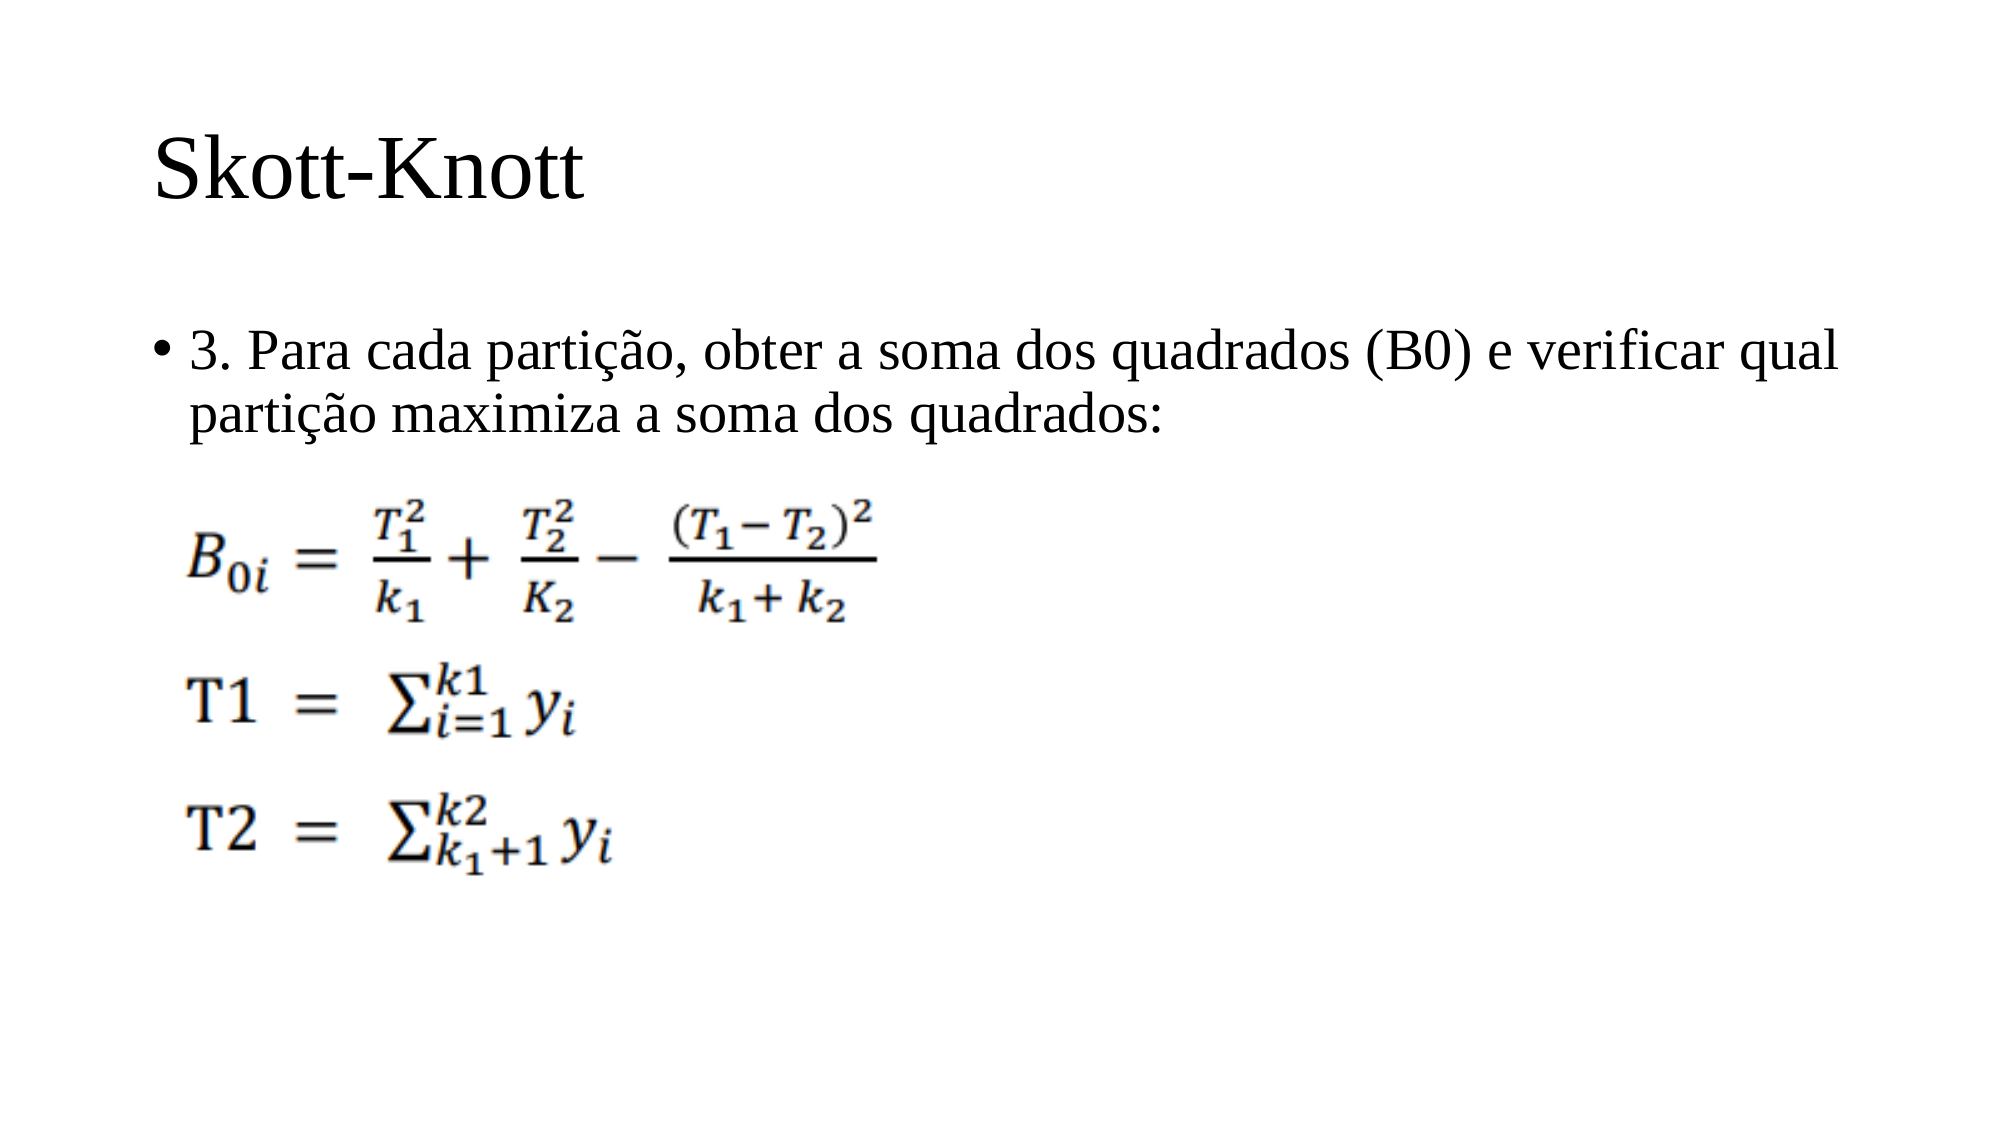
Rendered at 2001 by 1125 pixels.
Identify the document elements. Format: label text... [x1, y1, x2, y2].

list 3. Para cada partição, obter a soma dos quadrados (B0) e verificar qual partição maximiza a soma dos quadrados: [137, 312, 1863, 1026]
title Skott-Knott [137, 59, 1863, 278]
picture [175, 478, 916, 916]
